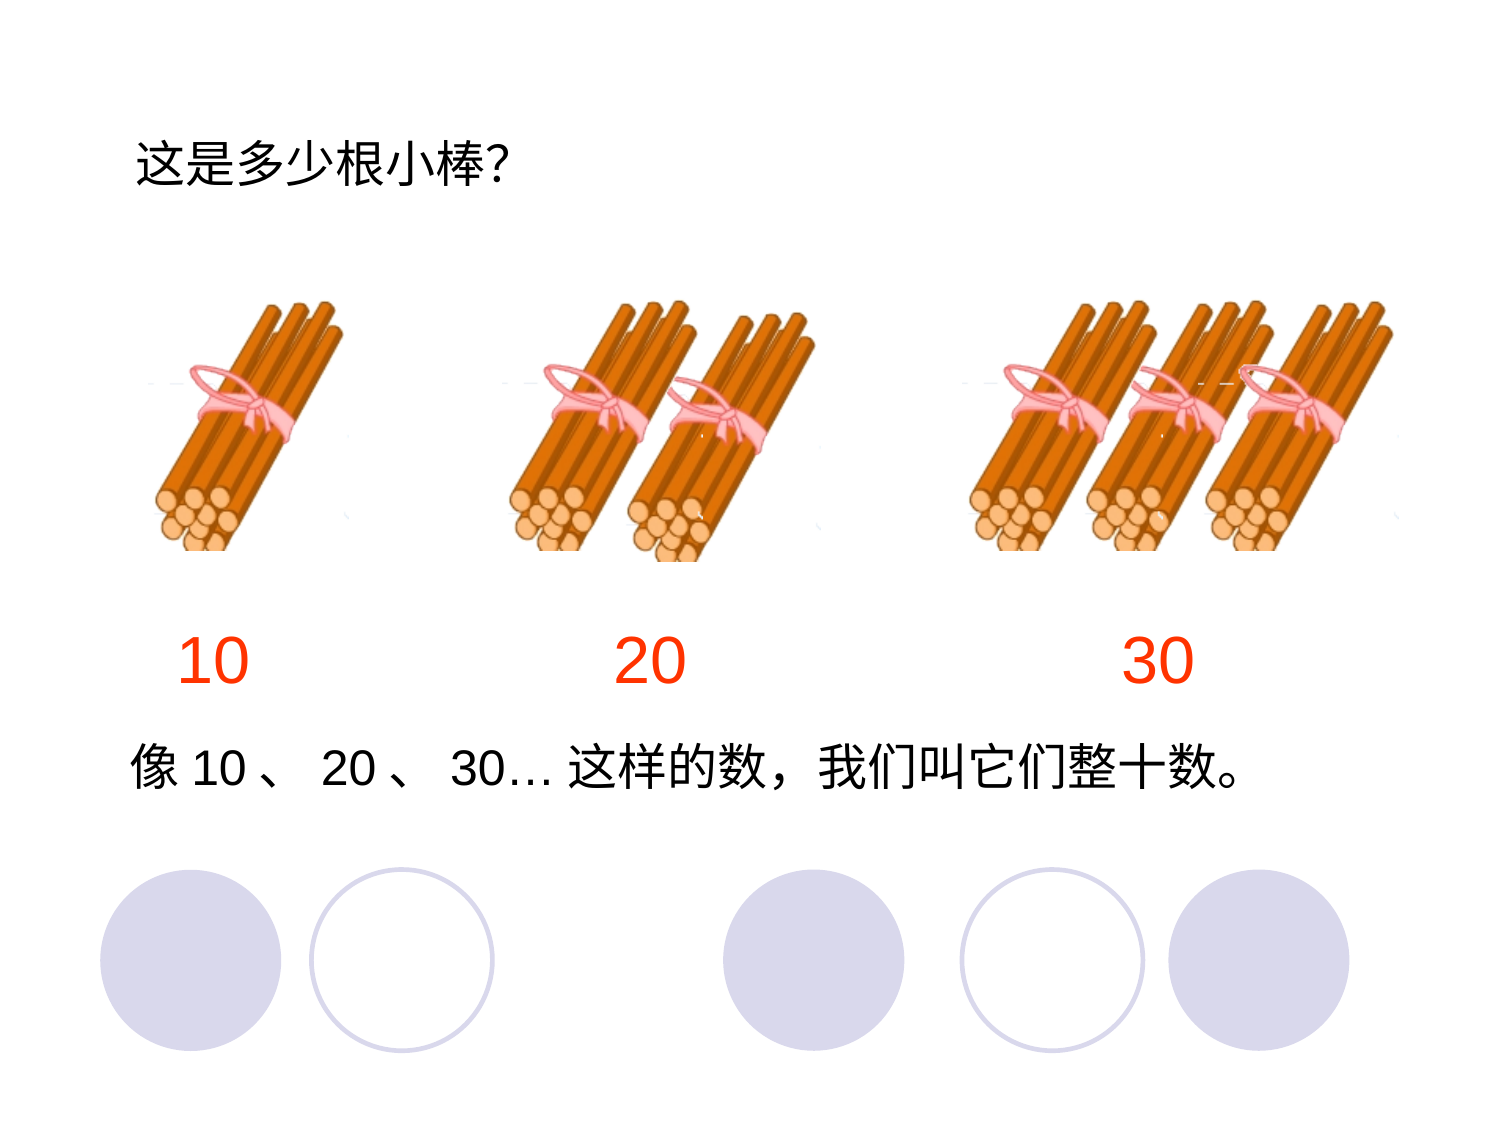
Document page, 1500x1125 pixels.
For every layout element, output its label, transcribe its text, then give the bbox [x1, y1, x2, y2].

picture [148, 290, 349, 551]
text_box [962, 290, 1399, 552]
text_box 10 [161, 609, 266, 704]
text_box 20 [598, 609, 703, 704]
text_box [502, 290, 821, 563]
text_box 像10、20、30…这样的数，我们叫它们整十数。 [114, 727, 1283, 803]
text_box 这是多少根小棒？ [120, 125, 727, 201]
text_box 30 [1106, 609, 1211, 704]
